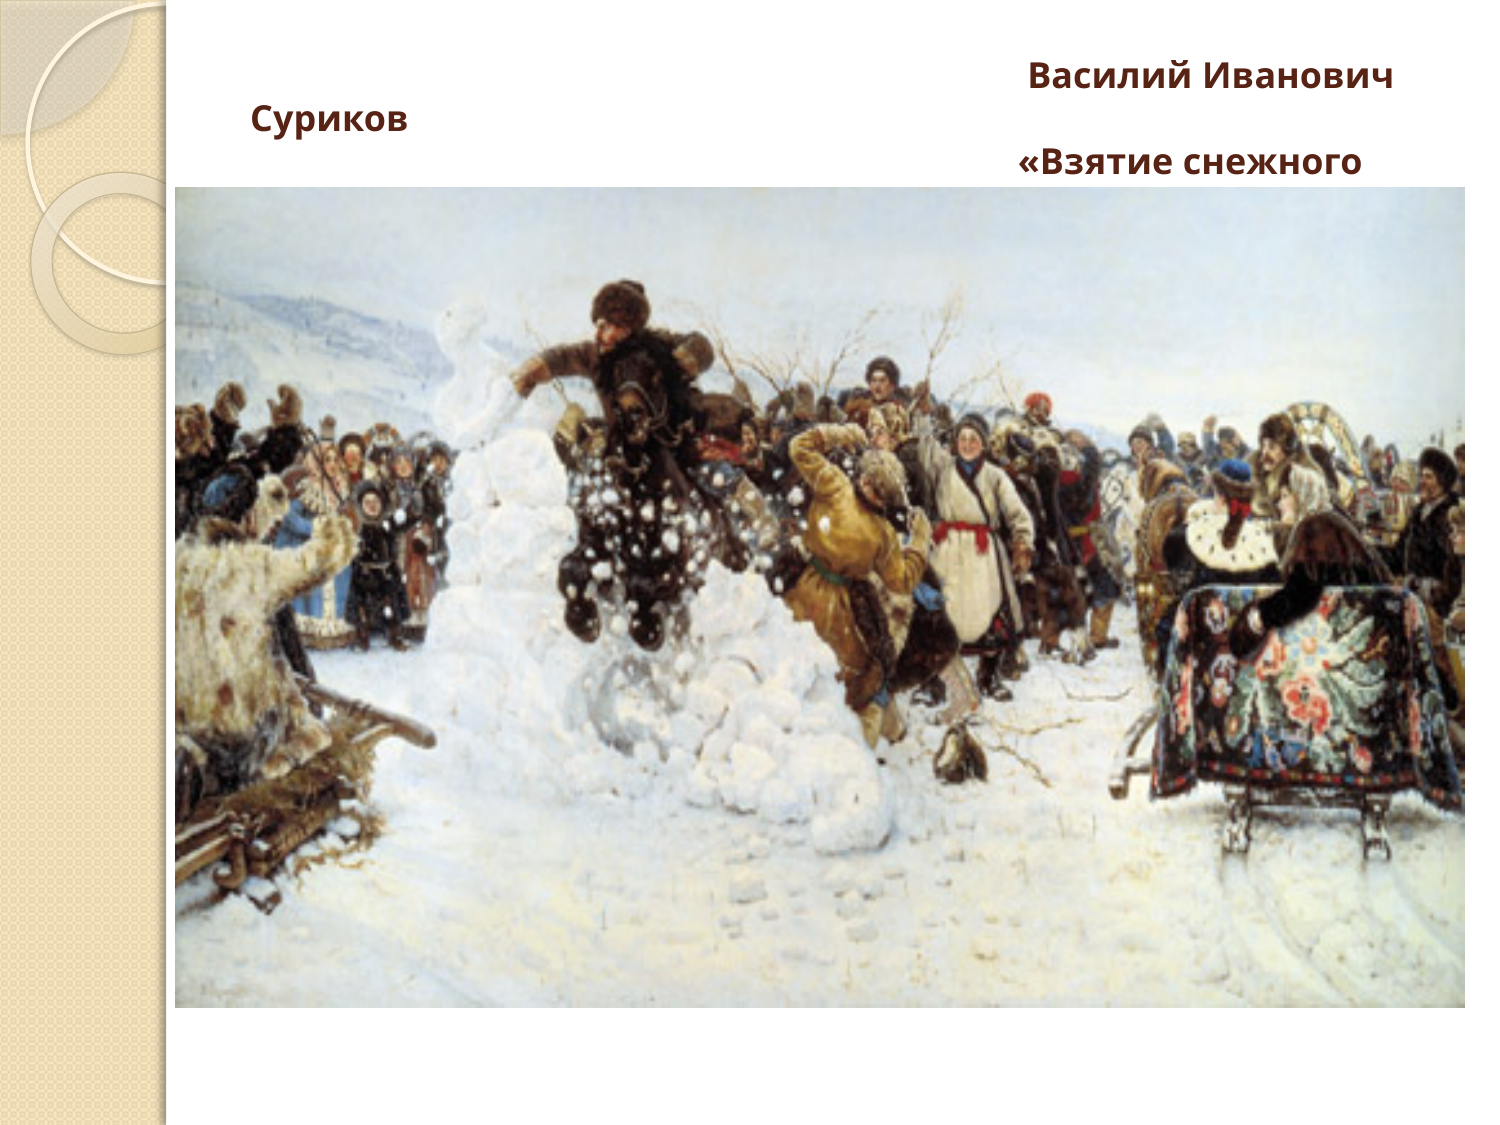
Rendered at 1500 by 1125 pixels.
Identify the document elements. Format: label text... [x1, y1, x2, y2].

title Василий Иванович Суриков «Взятие снежного городка» [235, 45, 1466, 187]
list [175, 187, 1465, 1009]
